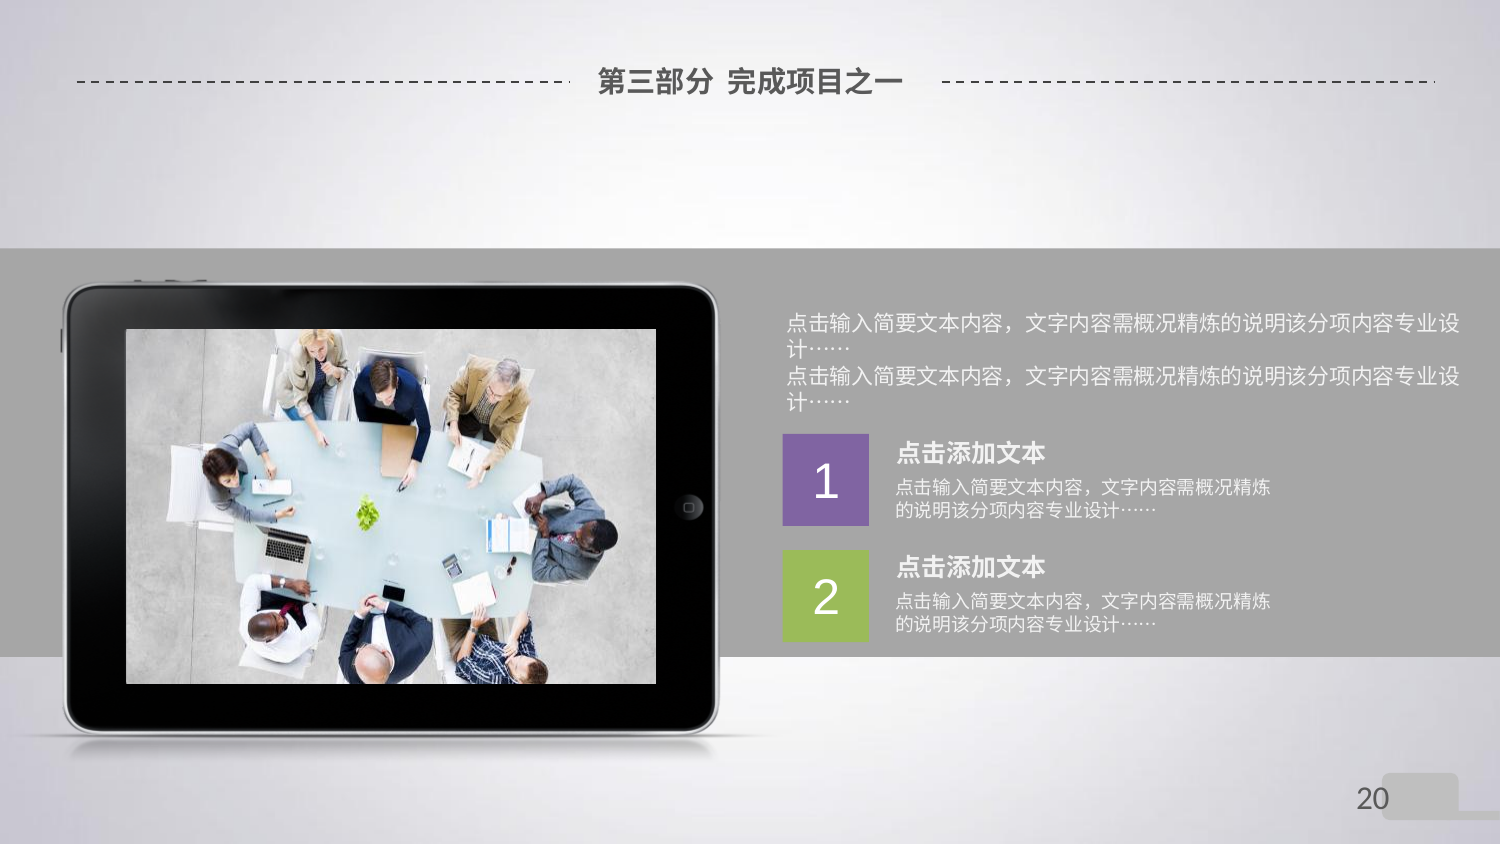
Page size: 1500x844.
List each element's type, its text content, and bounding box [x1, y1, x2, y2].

text_box 点击输入简要文本内容，文字内容需概况精炼的说明该分项内容专业设计…… 点击输入简要文本内容，文字内容需概况精炼的说明该分项内容专业设计…… [802, 304, 1483, 422]
picture [1376, 790, 1381, 807]
text_box 点击输入简要文本内容，文字内容需概况精炼的说明该分项内容专业设计…… [880, 582, 1286, 643]
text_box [0, 242, 798, 779]
text_box 点击添加文本 [881, 544, 1062, 582]
title 第三部分 完成项目之一 [18, 52, 1483, 110]
picture [0, 0, 1500, 246]
text_box [801, 246, 1500, 659]
text_box 点击添加文本 [881, 429, 1062, 468]
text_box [782, 547, 870, 643]
picture [0, 659, 1500, 844]
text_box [782, 431, 870, 527]
text_box 点击输入简要文本内容，文字内容需概况精炼的说明该分项内容专业设计…… [880, 468, 1286, 529]
